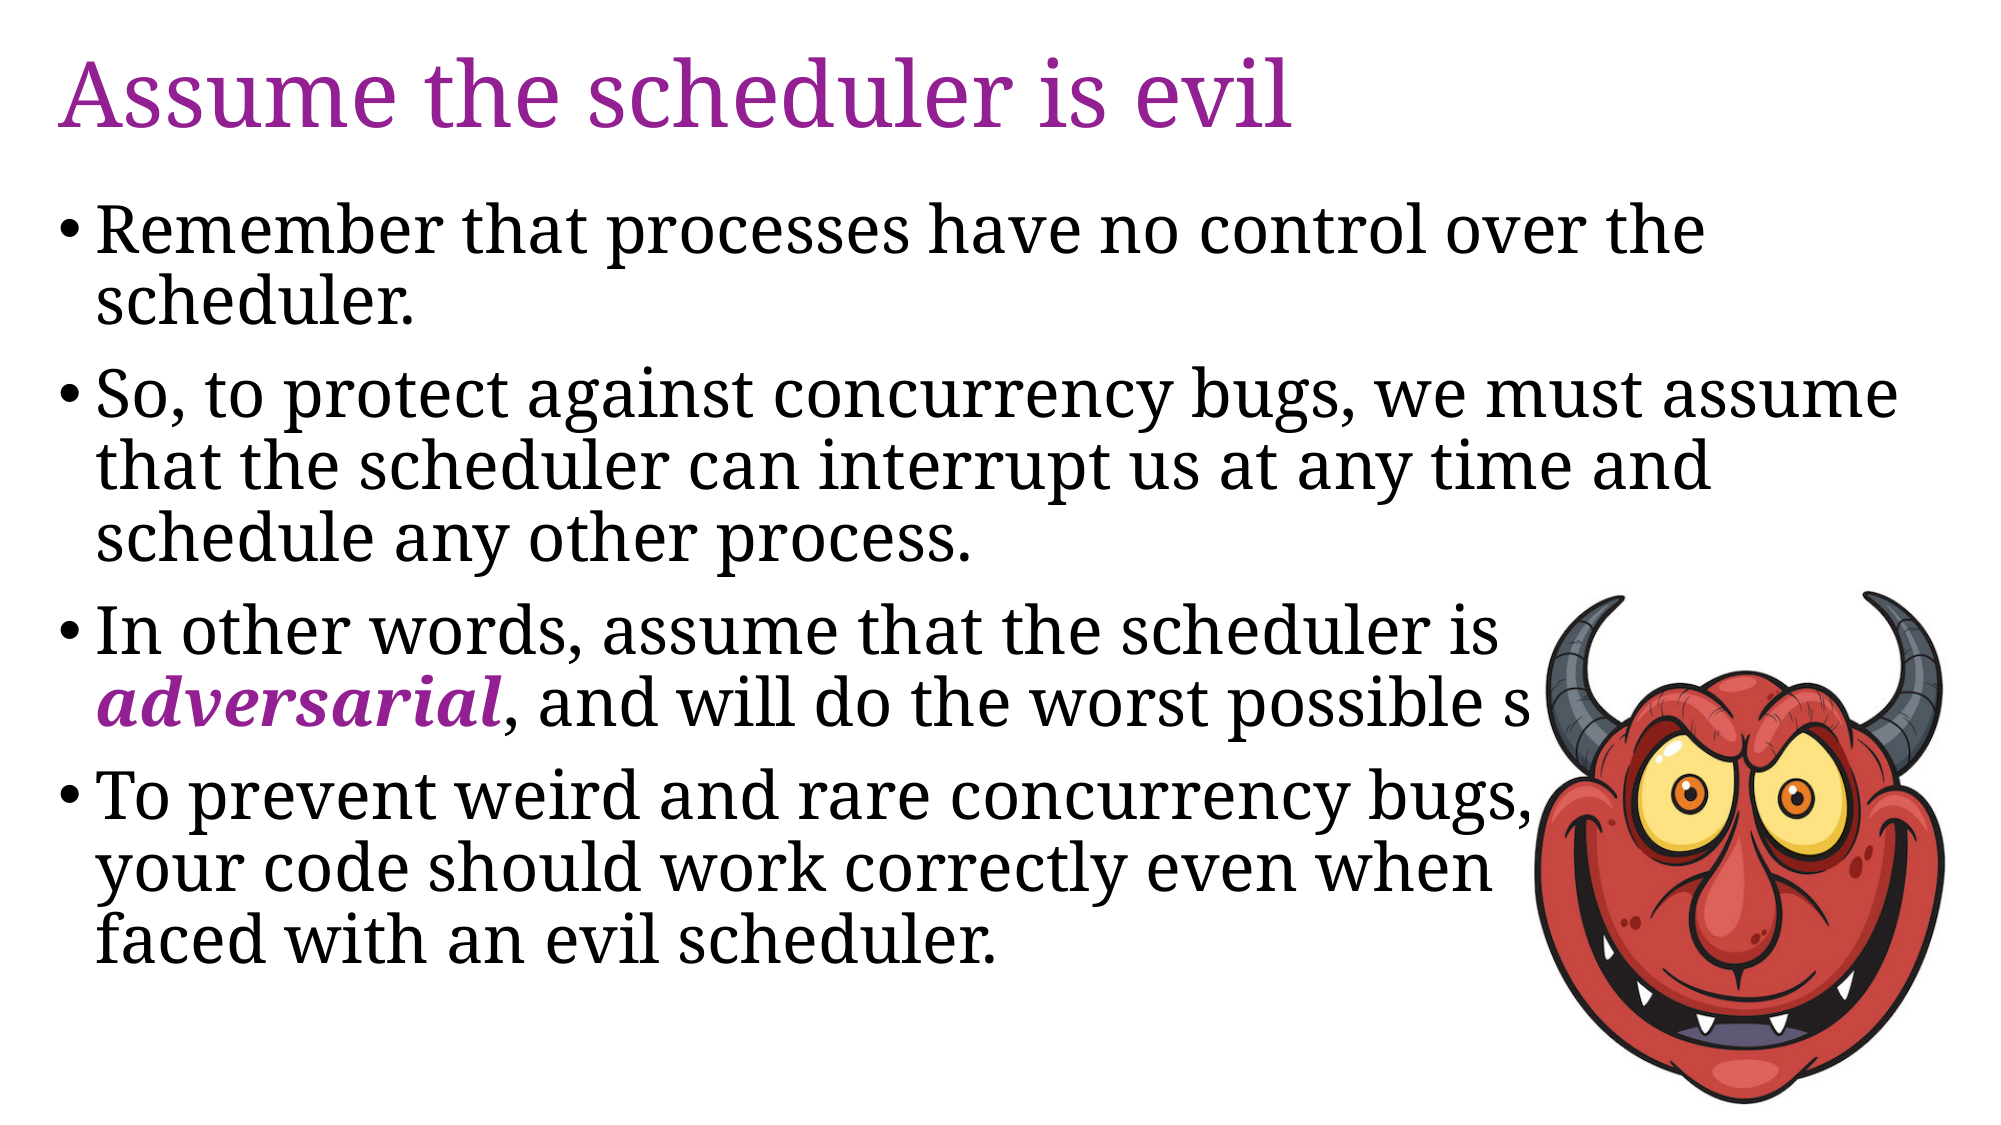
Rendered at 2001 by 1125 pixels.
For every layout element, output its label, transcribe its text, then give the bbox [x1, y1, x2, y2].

title Assume the scheduler is evil [43, 25, 1953, 171]
picture [1529, 589, 1953, 1106]
list Remember that processes have no control over the scheduler. So, to protect against concurrency bugs, we must assume that the scheduler can interrupt us at any time and schedule any other process. In other words, assume that the scheduler is adversarial, and will do the worst possible scheduling. To prevent weird and rare concurrency bugs, your code should work correctly even when faced with an evil scheduler. [43, 188, 1953, 1106]
